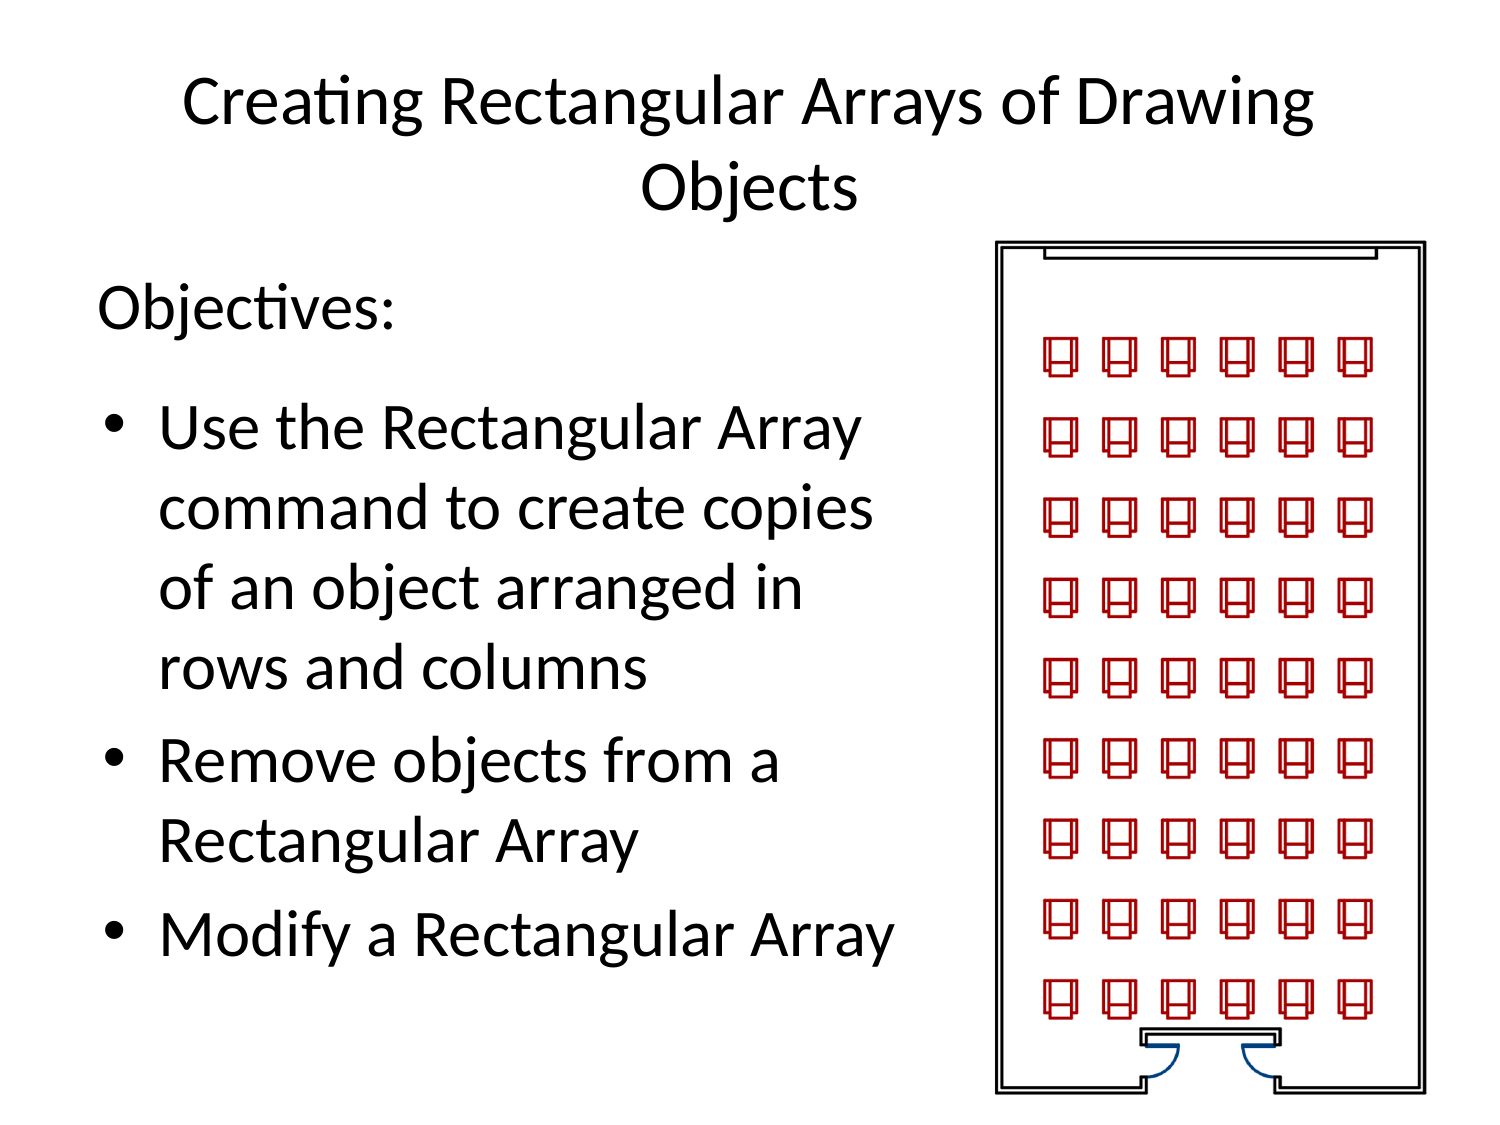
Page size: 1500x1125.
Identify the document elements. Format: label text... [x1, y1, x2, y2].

picture [780, 239, 1500, 1097]
title Creating Rectangular Arrays of Drawing Objects [75, 45, 1425, 233]
list Use the Rectangular Array command to create copies of an object arranged in rows and columns Remove objects from a Rectangular Array Modify a Rectangular Array [87, 375, 938, 1075]
text_box Objectives: [37, 237, 413, 350]
